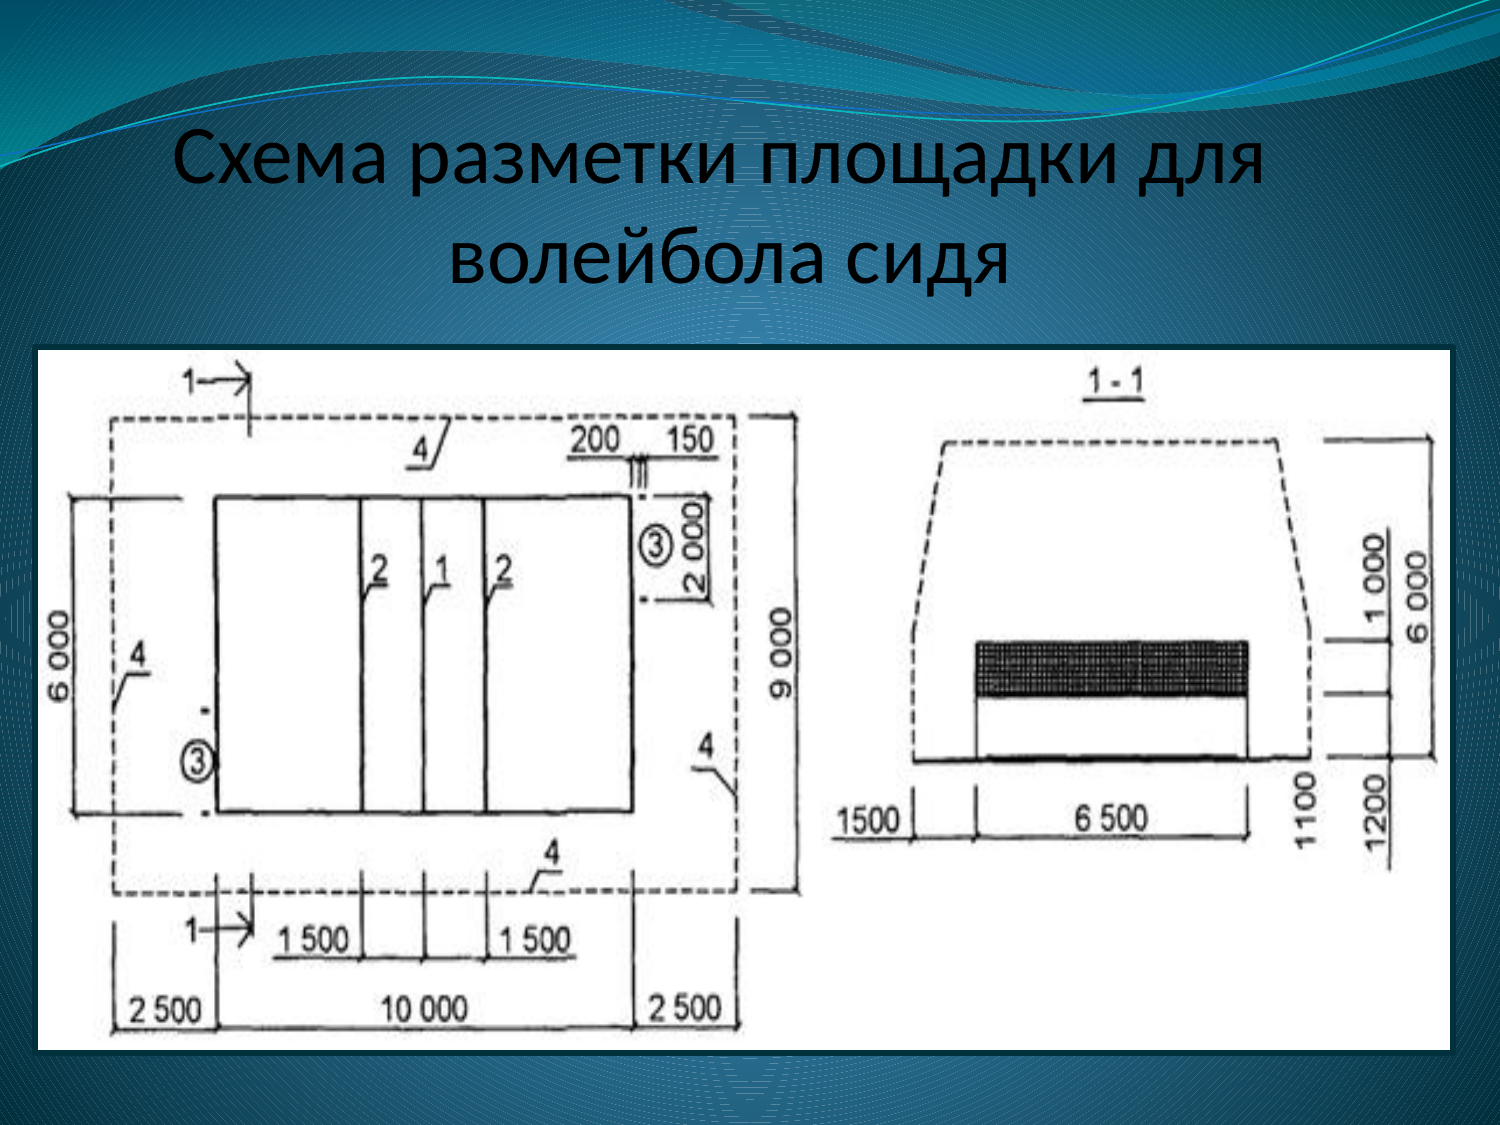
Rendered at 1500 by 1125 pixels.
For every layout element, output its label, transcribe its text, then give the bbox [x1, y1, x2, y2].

picture [39, 351, 1449, 1049]
title Схема разметки площадки для волейбола сидя [87, 75, 1376, 300]
